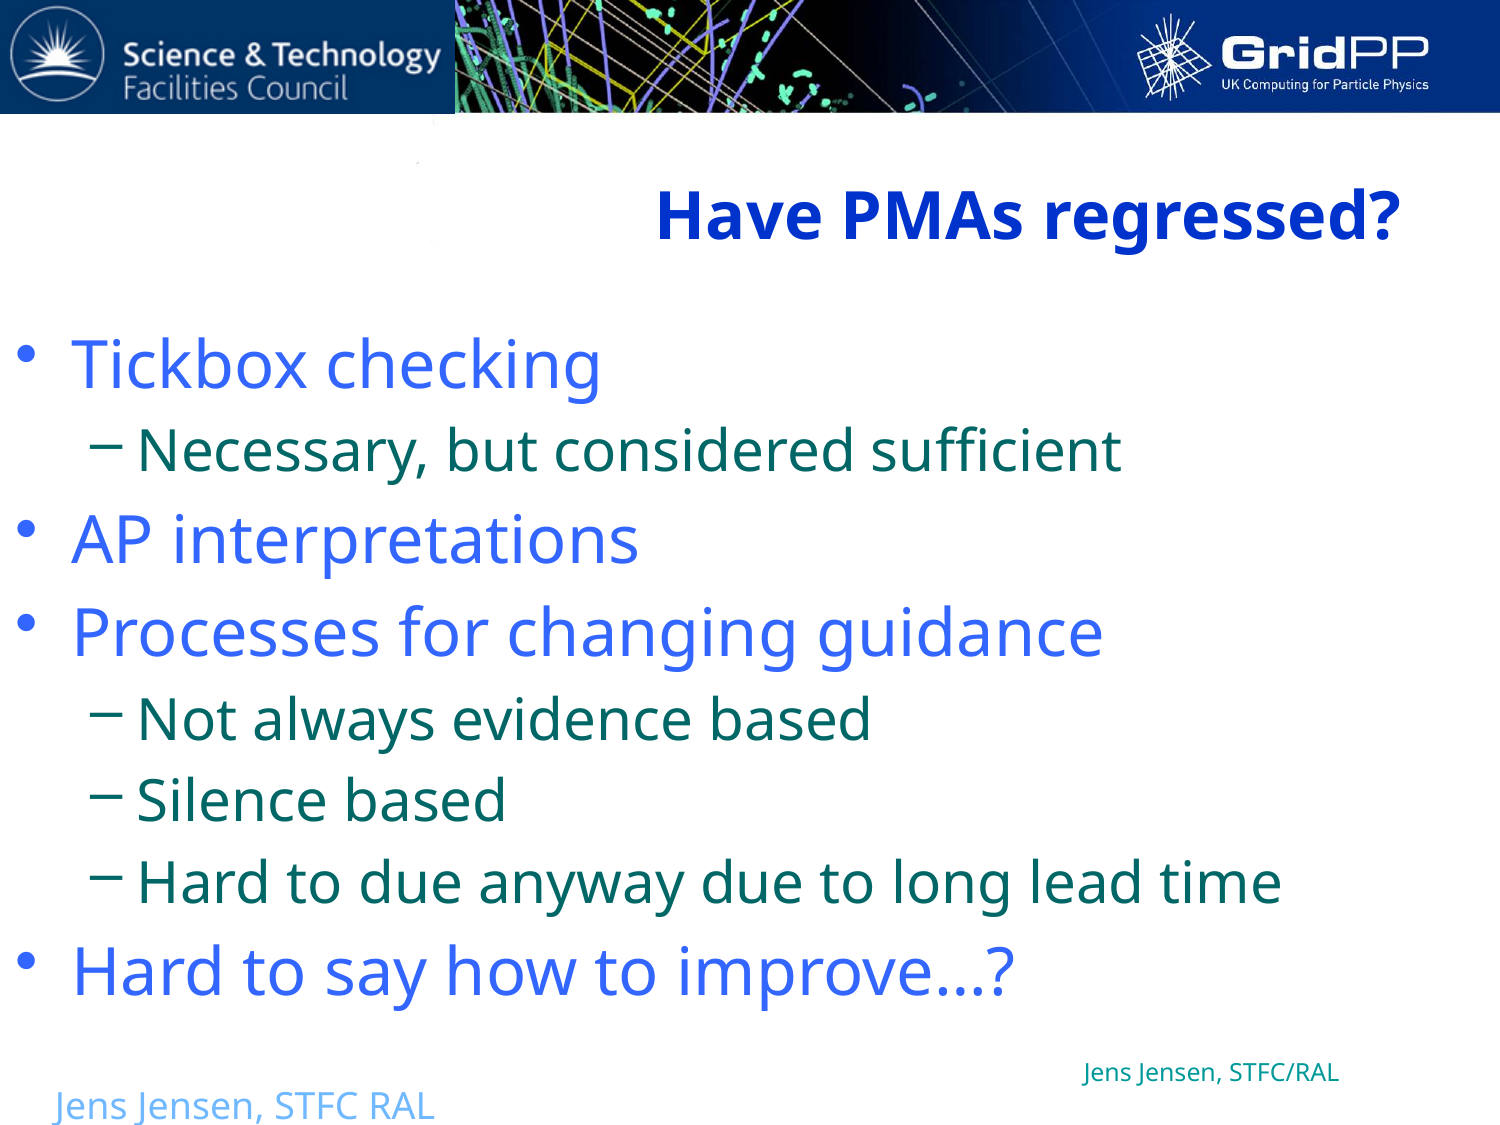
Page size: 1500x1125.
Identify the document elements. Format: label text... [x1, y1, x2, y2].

picture [0, 1036, 1500, 1125]
list Tickbox checking Necessary, but considered sufficient AP interpretations Processes for changing guidance Not always evidence based Silence based Hard to due anyway due to long lead time Hard to say how to improve…? [0, 314, 1500, 1036]
title Have PMAs regressed? [584, 125, 1473, 301]
picture [0, 0, 1500, 314]
